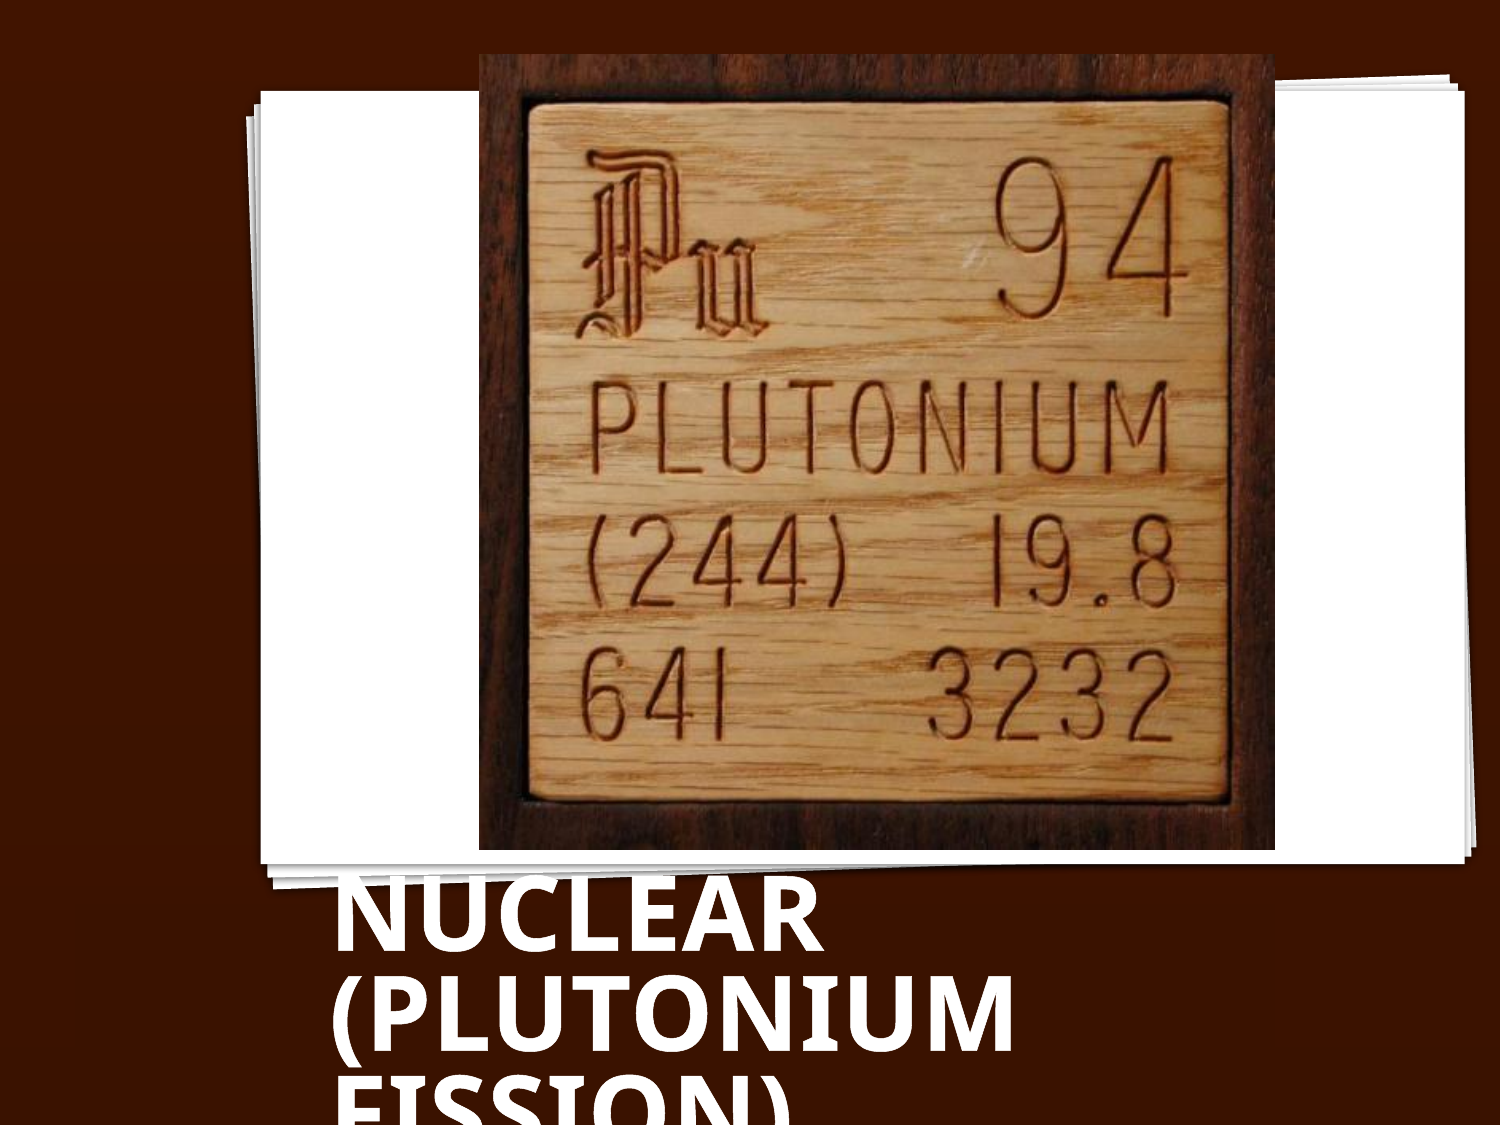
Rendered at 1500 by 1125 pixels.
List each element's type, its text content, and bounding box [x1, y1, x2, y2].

title Nuclear (Plutonium Fission) [75, 903, 1275, 1125]
picture [478, 53, 1276, 851]
